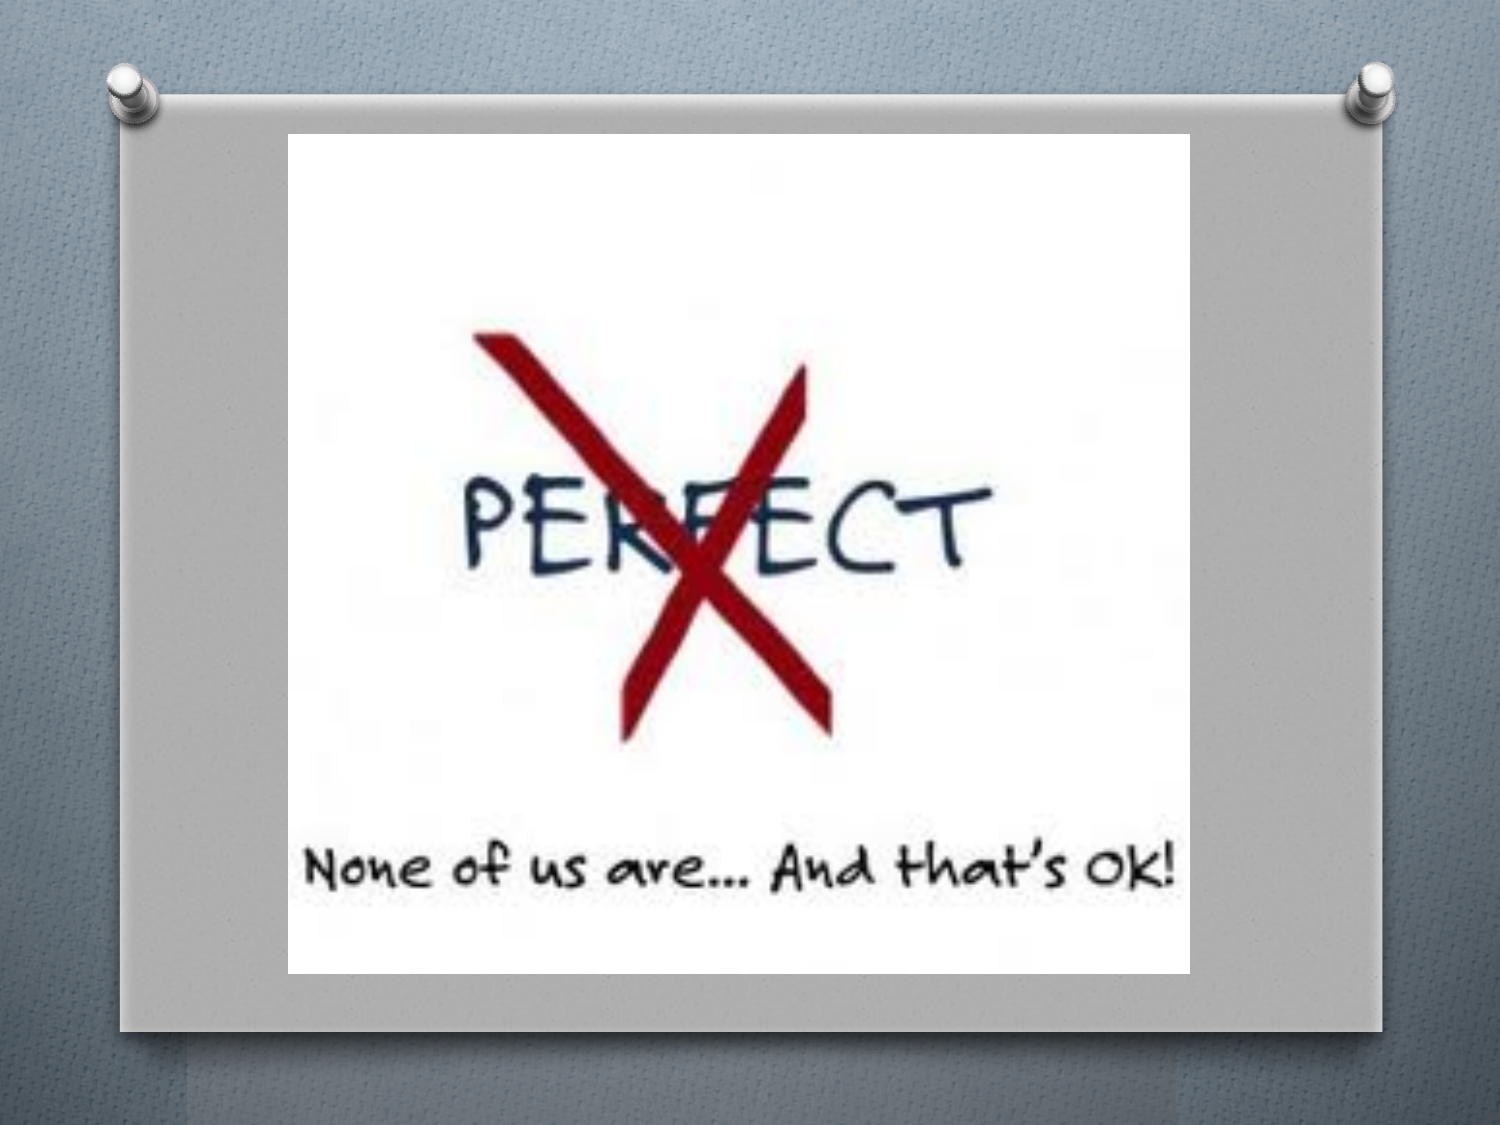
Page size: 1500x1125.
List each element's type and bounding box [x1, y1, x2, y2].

picture [1317, 35, 1439, 156]
picture [288, 134, 1190, 974]
picture [75, 29, 198, 153]
